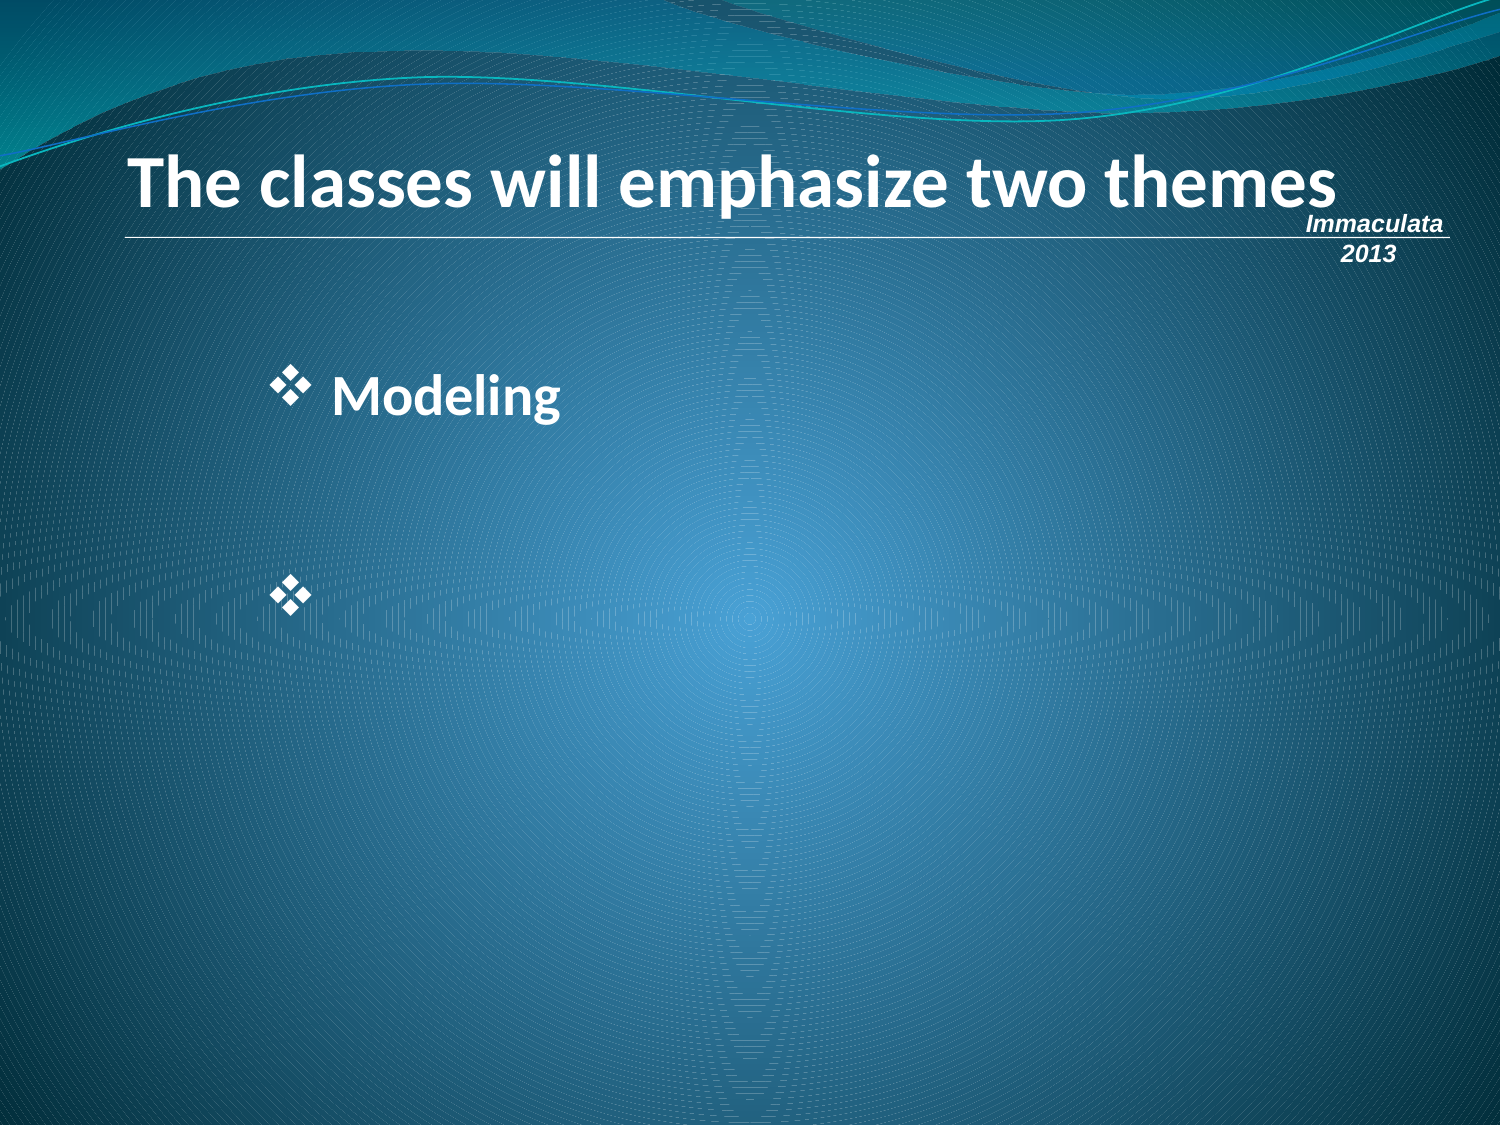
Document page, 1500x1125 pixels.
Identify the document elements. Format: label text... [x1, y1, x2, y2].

text_box Modeling [249, 349, 1313, 645]
text_box The classes will emphasize two themes [112, 124, 1450, 230]
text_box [124, 199, 1460, 276]
